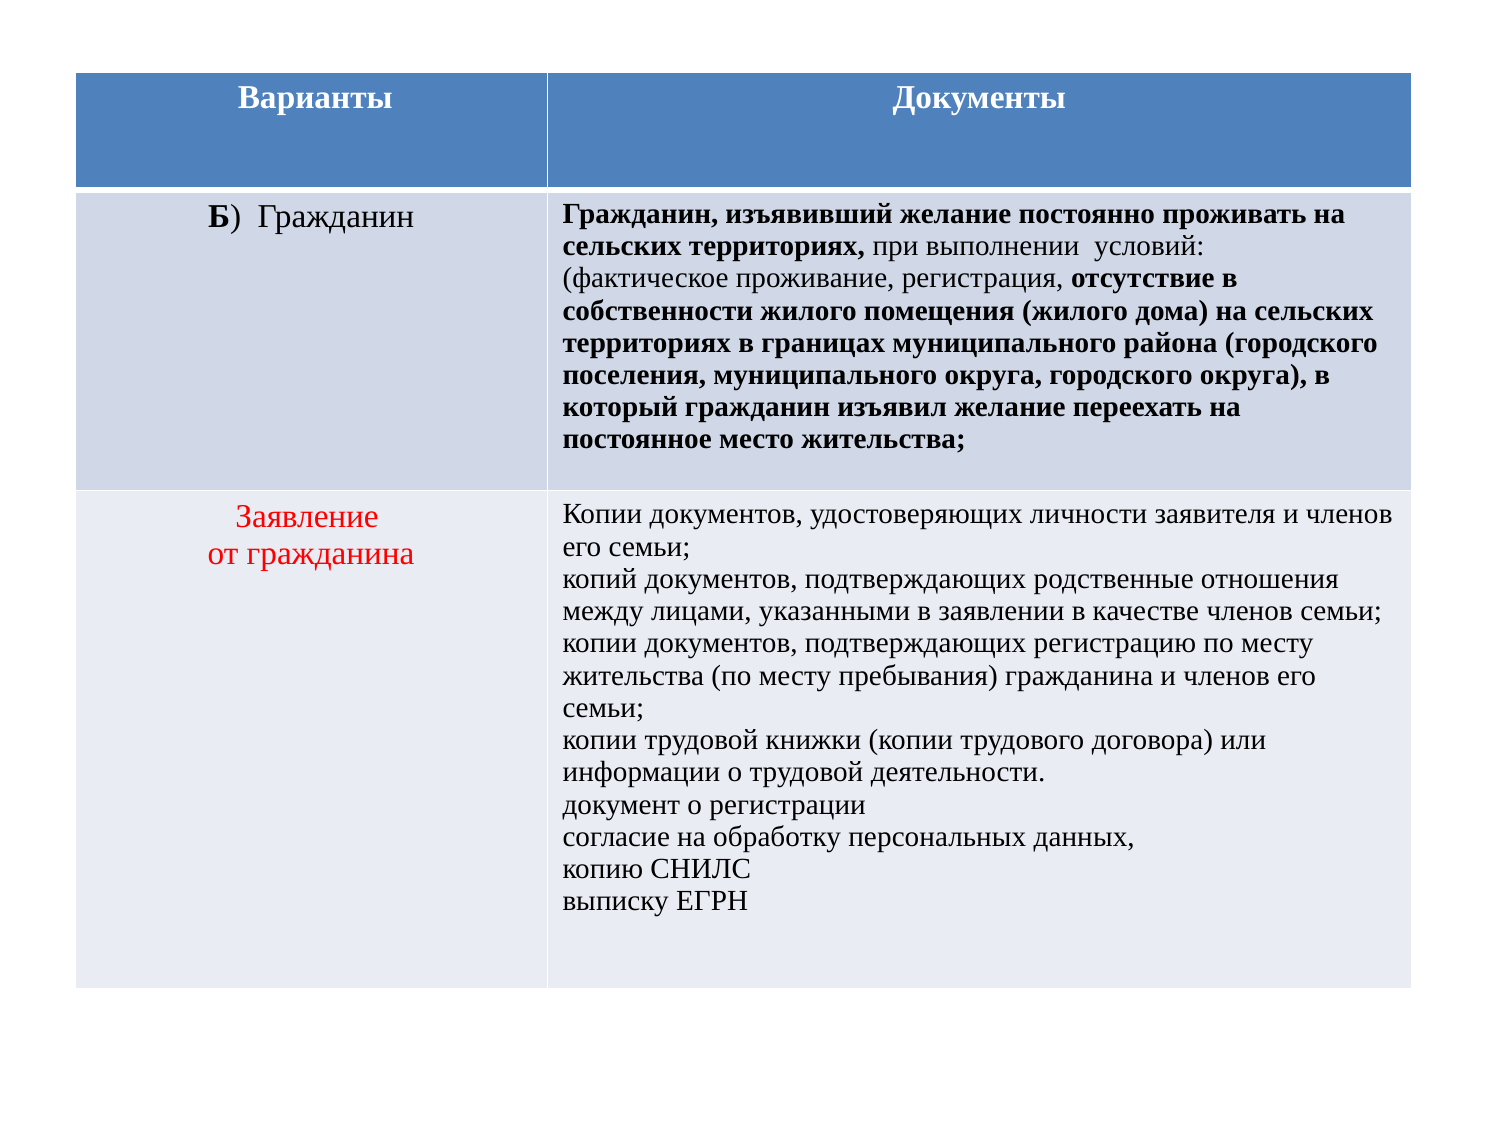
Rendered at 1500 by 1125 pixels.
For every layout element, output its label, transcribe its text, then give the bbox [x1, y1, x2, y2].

table_header Варианты [76, 73, 547, 187]
table_cell Заявление от гражданина [76, 491, 547, 988]
table_header Документы [548, 73, 1411, 187]
table_cell Копии документов, удостоверяющих личности заявителя и членов его семьи; копий документов, подтверждающих родственные отношения между лицами, указанными в заявлении в качестве членов семьи; копии документов, подтверждающих регистрацию по месту жительства (по месту пребывания) гражданина и членов его семьи; копии трудовой книжки (копии трудового договора) или информации о трудовой деятельности. документ о регистрации согласие на обработку персональных данных, копию СНИЛС выписку ЕГРН [548, 491, 1411, 988]
table_cell Гражданин, изъявивший желание постоянно проживать на сельских территориях, при выполнении условий: (фактическое проживание, регистрация, отсутствие в собственности жилого помещения (жилого дома) на сельских территориях в границах муниципального района (городского поселения, муниципального округа, городского округа), в который гражданин изъявил желание переехать на постоянное место жительства; [548, 193, 1411, 490]
table_cell Б) Гражданин [76, 193, 547, 490]
